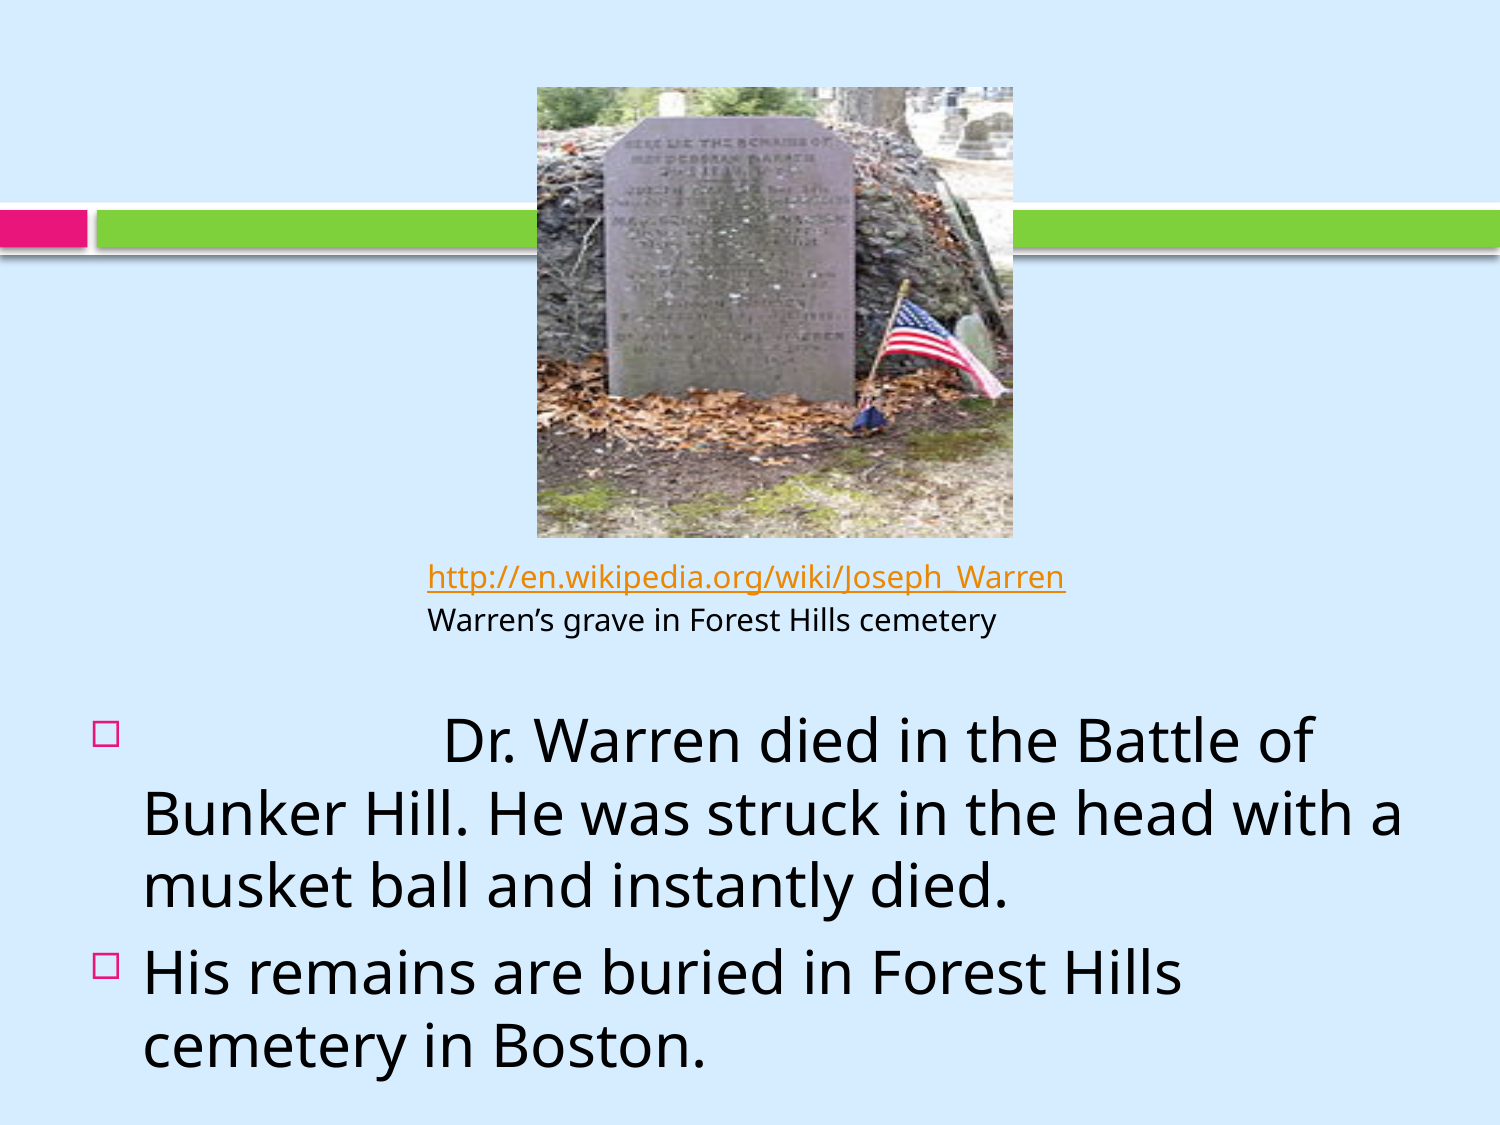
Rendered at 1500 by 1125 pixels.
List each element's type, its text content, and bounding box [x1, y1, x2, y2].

list Dr. Warren died in the Battle of Bunker Hill. He was struck in the head with a musket ball and instantly died. His remains are buried in Forest Hills cemetery in Boston. [75, 695, 1425, 1125]
picture [537, 87, 1013, 538]
text_box http://en.wikipedia.org/wiki/Joseph_Warren Warren’s grave in Forest Hills cemetery [412, 549, 1138, 645]
